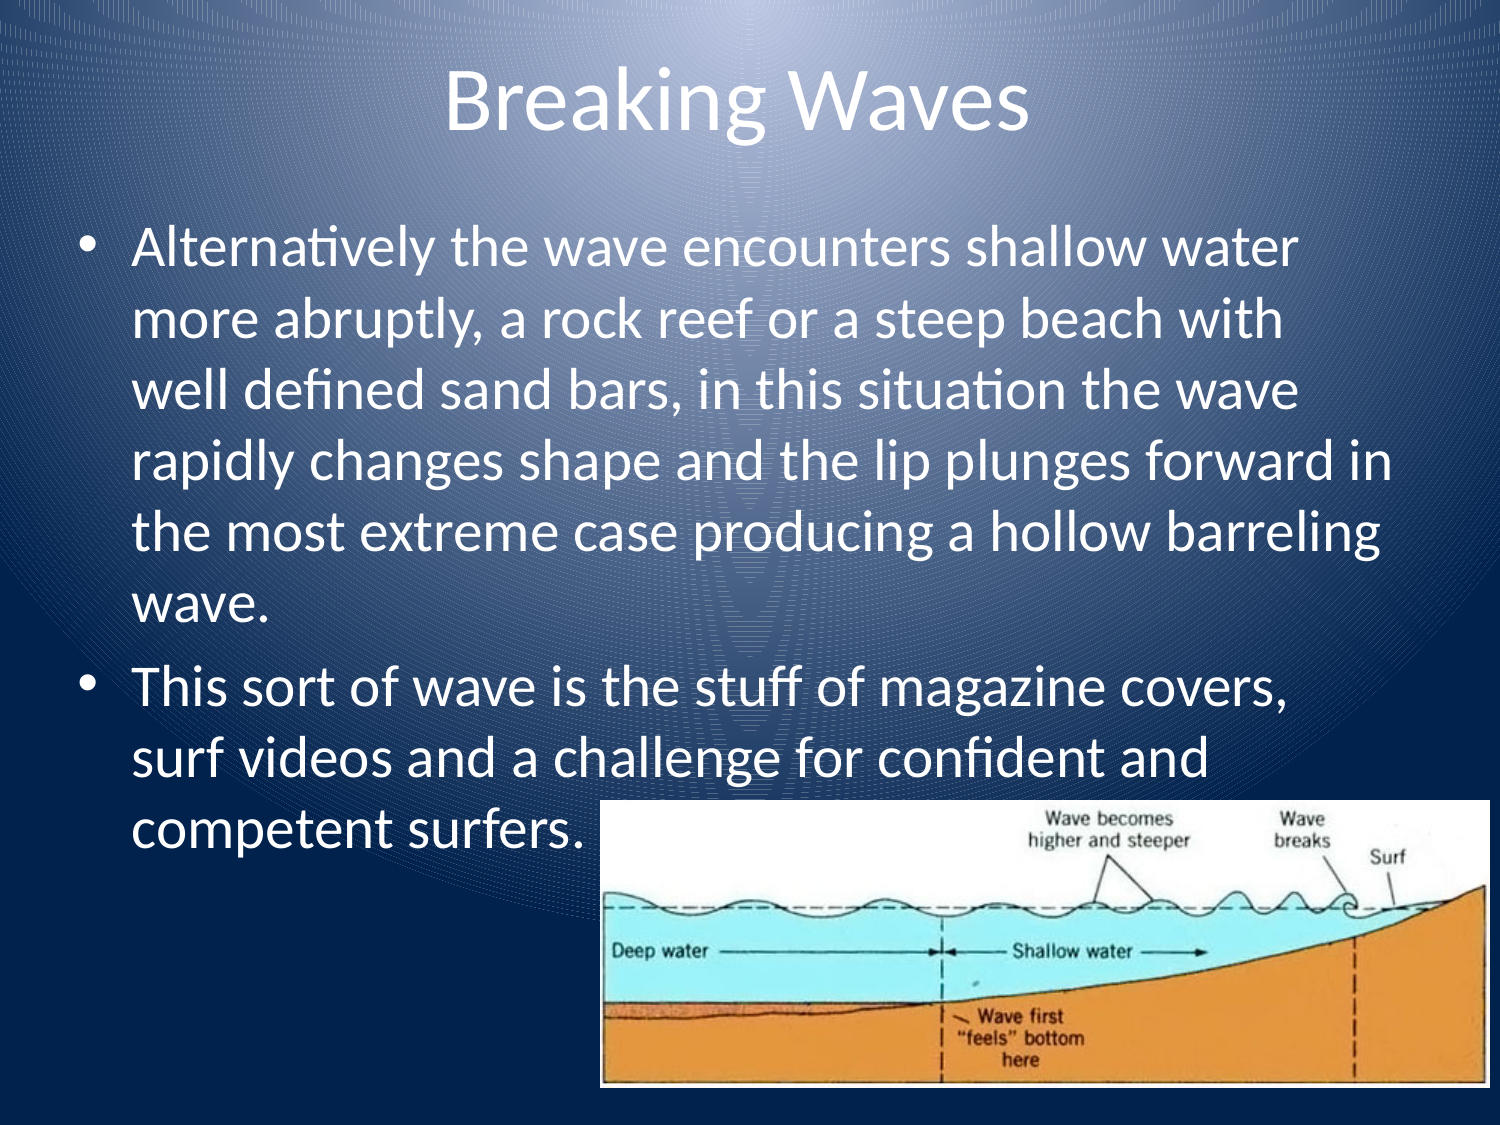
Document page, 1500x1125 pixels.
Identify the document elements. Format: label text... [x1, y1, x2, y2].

list Alternatively the wave encounters shallow water more abruptly, a rock reef or a steep beach with well defined sand bars, in this situation the wave rapidly changes shape and the lip plunges forward in the most extreme case producing a hollow barreling wave. This sort of wave is the stuff of magazine covers, surf videos and a challenge for confident and competent surfers. [62, 200, 1413, 943]
picture [599, 800, 1490, 1088]
title Breaking Waves [62, 0, 1413, 188]
